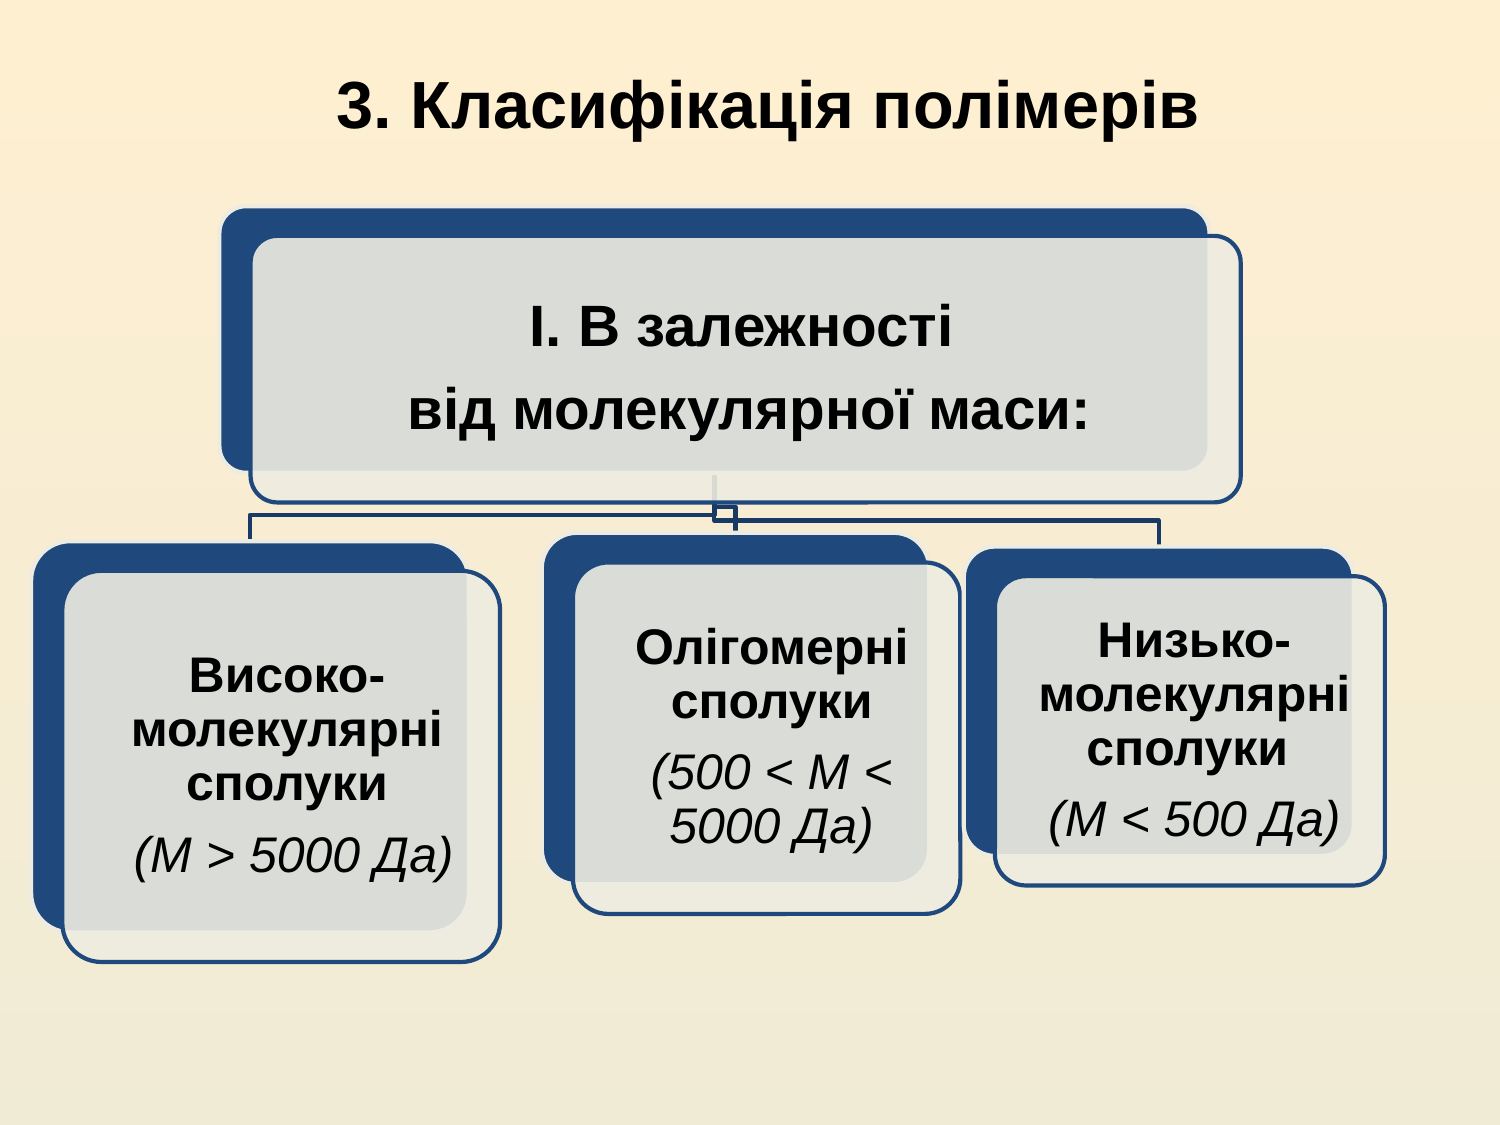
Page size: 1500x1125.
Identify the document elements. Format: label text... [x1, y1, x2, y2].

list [52, 184, 1426, 1059]
title 3. Класифікація полімерів [135, 30, 1402, 173]
